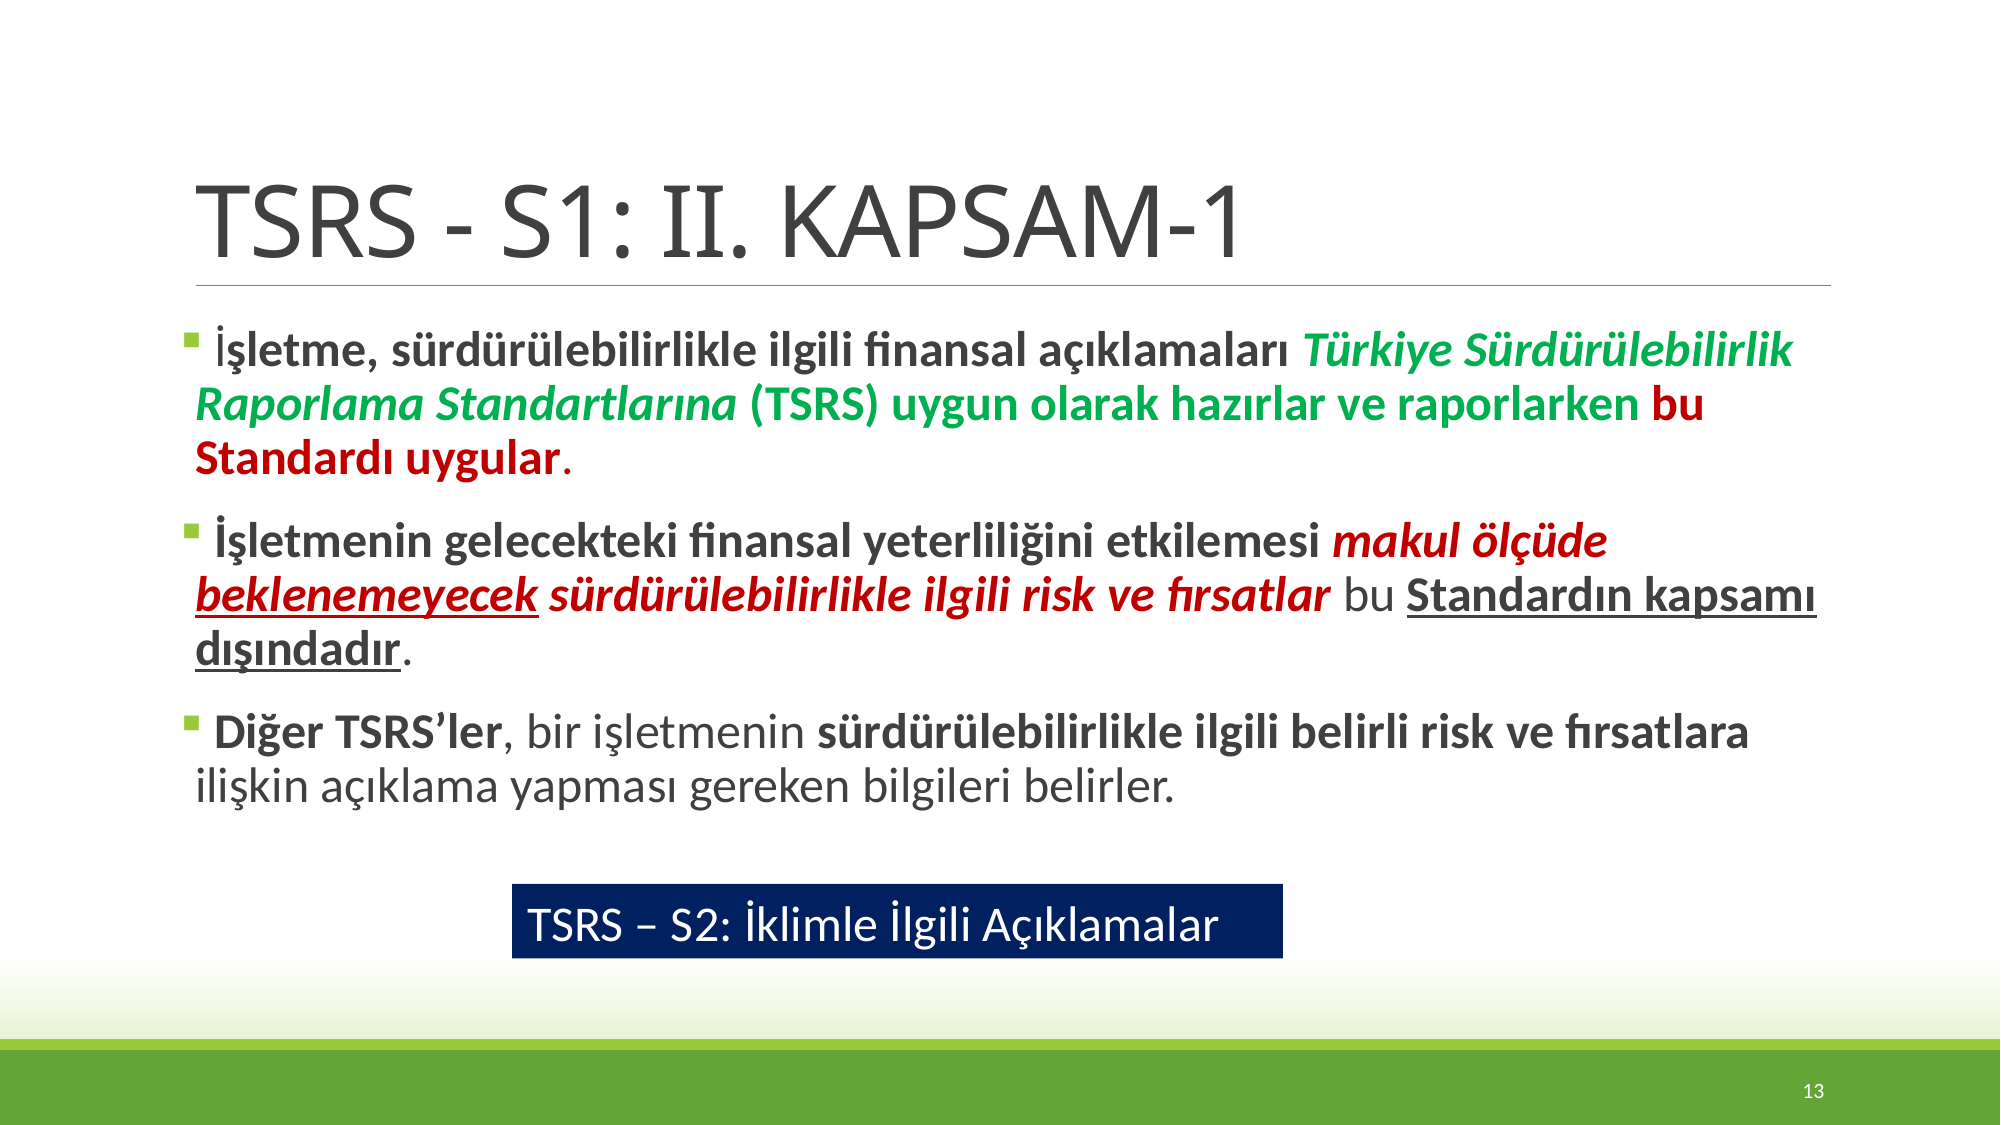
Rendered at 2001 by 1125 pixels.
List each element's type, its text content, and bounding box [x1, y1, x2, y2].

list İşletme, sürdürülebilirlikle ilgili finansal açıklamaları Türkiye Sürdürülebilirlik Raporlama Standartlarına (TSRS) uygun olarak hazırlar ve raporlarken bu Standardı uygular. İşletmenin gelecekteki finansal yeterliliğini etkilemesi makul ölçüde beklenemeyecek sürdürülebilirlikle ilgili risk ve fırsatlar bu Standardın kapsamı dışındadır. Diğer TSRS’ler, bir işletmenin sürdürülebilirlikle ilgili belirli risk ve fırsatlara ilişkin açıklama yapması gereken bilgileri belirler. [180, 315, 1845, 984]
slide_number 13 [1624, 1059, 1840, 1120]
title TSRS - S1: II. KAPSAM-1 [180, 47, 1830, 285]
text_box TSRS – S2: İklimle İlgili Açıklamalar [512, 883, 1283, 959]
